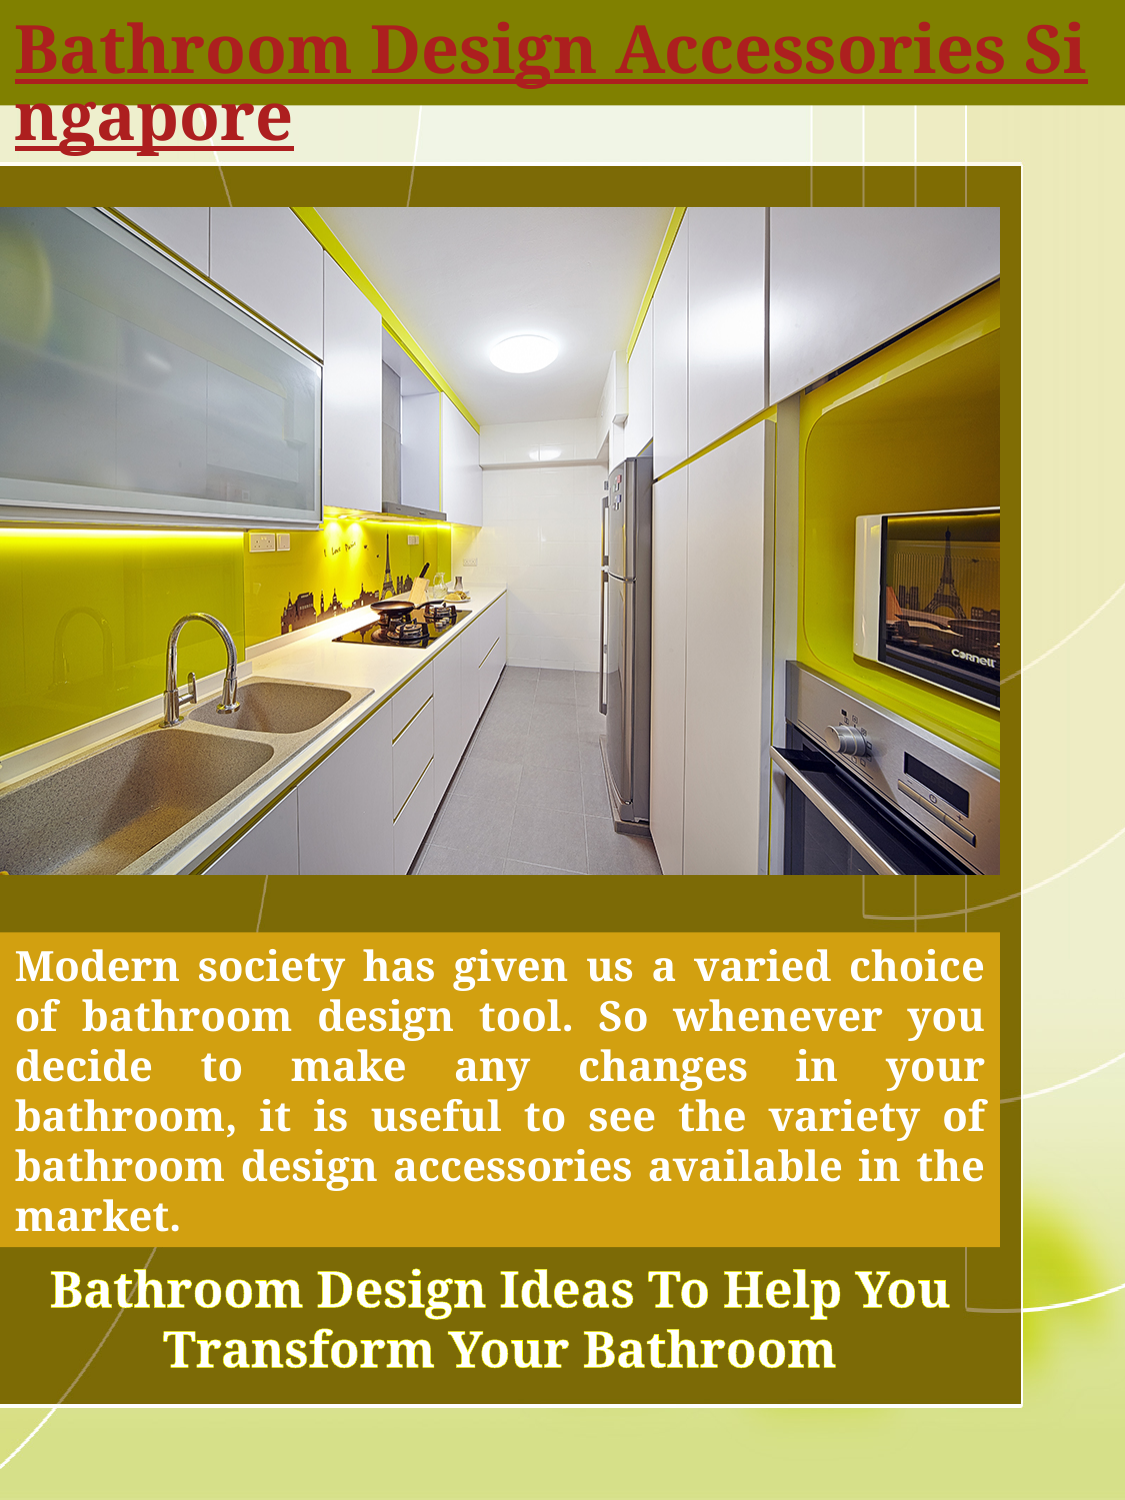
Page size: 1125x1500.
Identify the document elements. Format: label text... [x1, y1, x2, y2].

text_box Bathroom Design Accessories Singapore [0, 0, 1125, 106]
picture [0, 106, 1125, 1500]
text_box Bathroom Design Ideas To Help You Transform Your Bathroom [0, 1249, 1000, 1385]
text_box Modern society has given us a varied choice of bathroom design tool. So whenever you decide to make any changes in your bathroom, it is useful to see the variety of bathroom design accessories available in the market. [0, 932, 1000, 1248]
